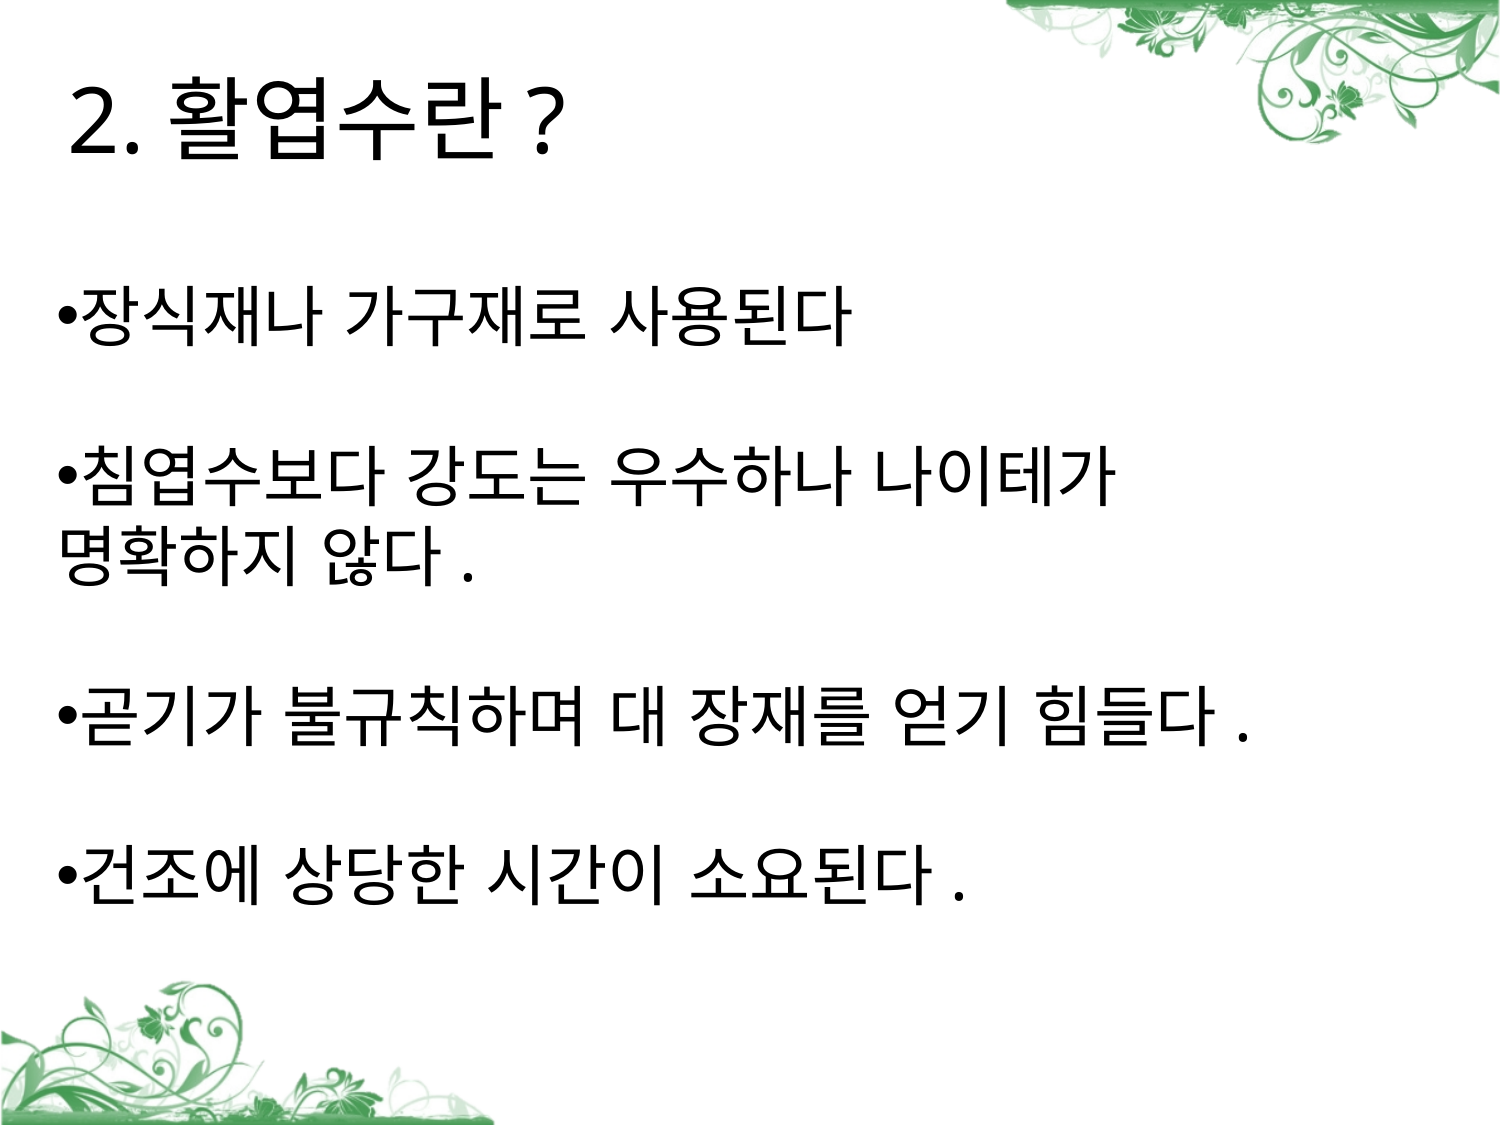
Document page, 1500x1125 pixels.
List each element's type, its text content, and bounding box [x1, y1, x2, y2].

text_box 장식재나 가구재로 사용된다 침엽수보다 강도는 우수하나 나이테가 명확하지 않다. 곧기가 불규칙하며 대 장재를 얻기 힘들다. 건조에 상당한 시간이 소요된다. [41, 267, 1365, 967]
text_box 2.활엽수란? [53, 54, 863, 180]
picture [868, 0, 1500, 209]
picture [0, 918, 636, 1125]
